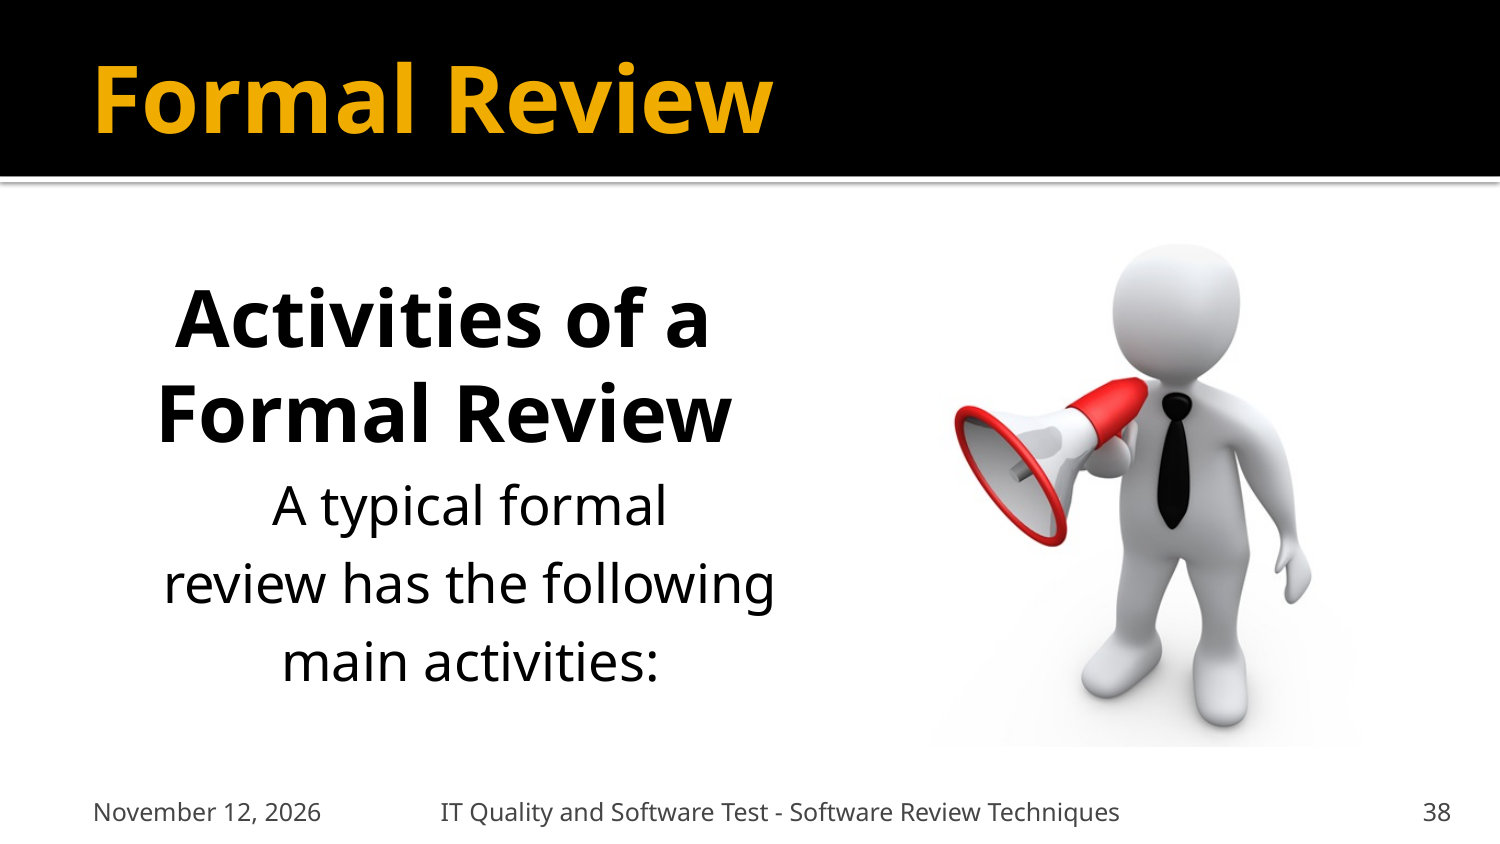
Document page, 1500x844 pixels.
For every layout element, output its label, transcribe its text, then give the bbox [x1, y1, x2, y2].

title Formal Review [75, 19, 1425, 174]
list Activities of a Formal Review A typical formal review has the following main activities: [62, 253, 813, 844]
picture [887, 222, 1413, 748]
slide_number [75, 796, 425, 831]
footer IT Quality and Software Test - Software Review Techniques [433, 796, 1337, 831]
slide_number 38 [1345, 796, 1467, 831]
